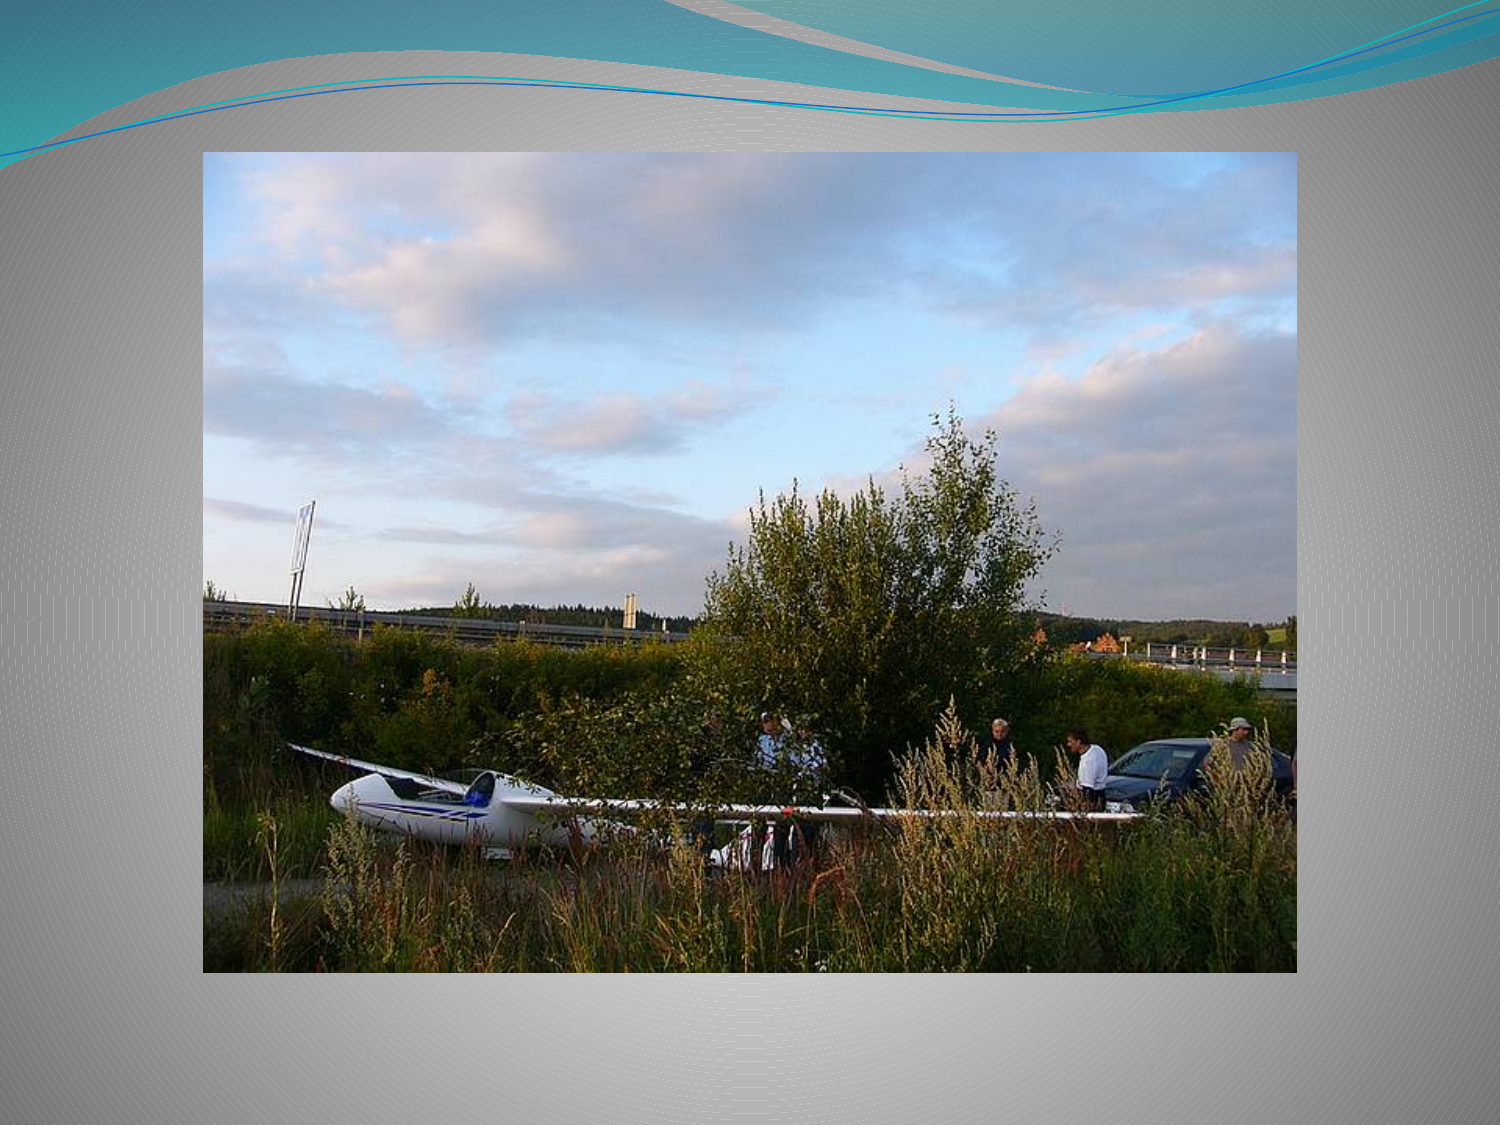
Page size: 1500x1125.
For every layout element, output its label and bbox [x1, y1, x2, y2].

picture [202, 152, 1298, 973]
